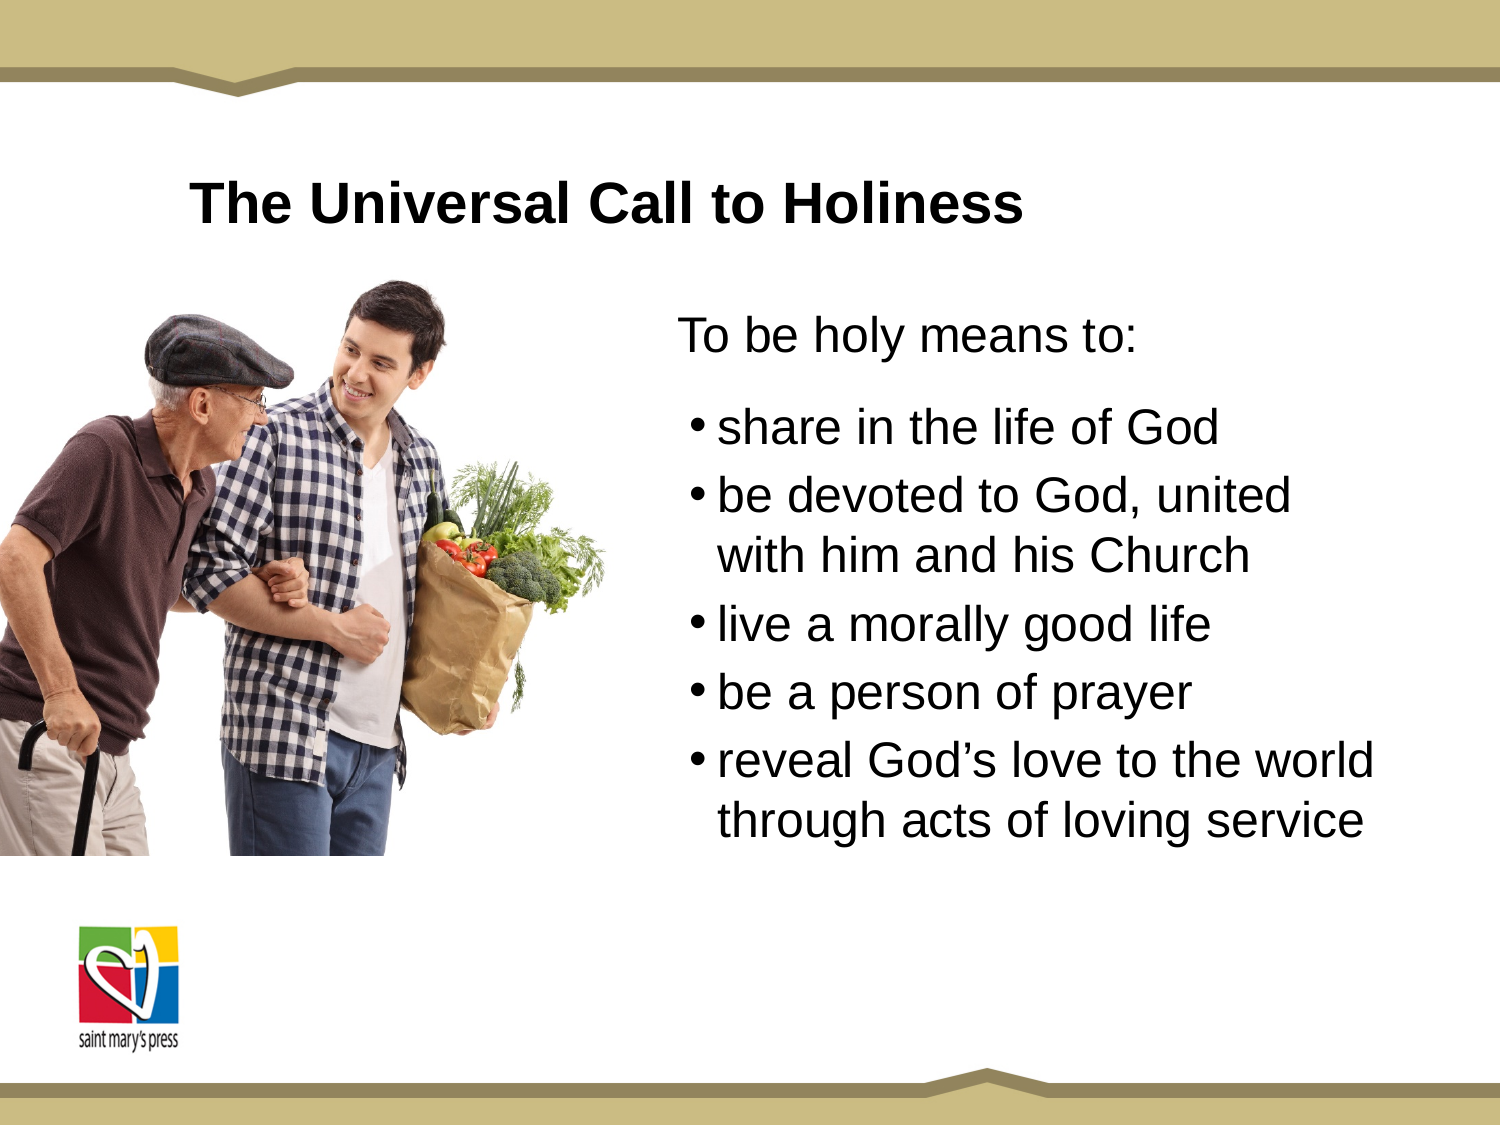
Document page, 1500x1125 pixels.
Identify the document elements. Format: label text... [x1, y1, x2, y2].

list To be holy means to: [662, 294, 1321, 383]
picture [0, 0, 1500, 1125]
title The Universal Call to Holiness [174, 156, 1500, 245]
text_box share in the life of God be devoted to God, united with him and his Church live a morally good life be a person of prayer reveal God’s love to the world through acts of loving service [675, 387, 1463, 856]
